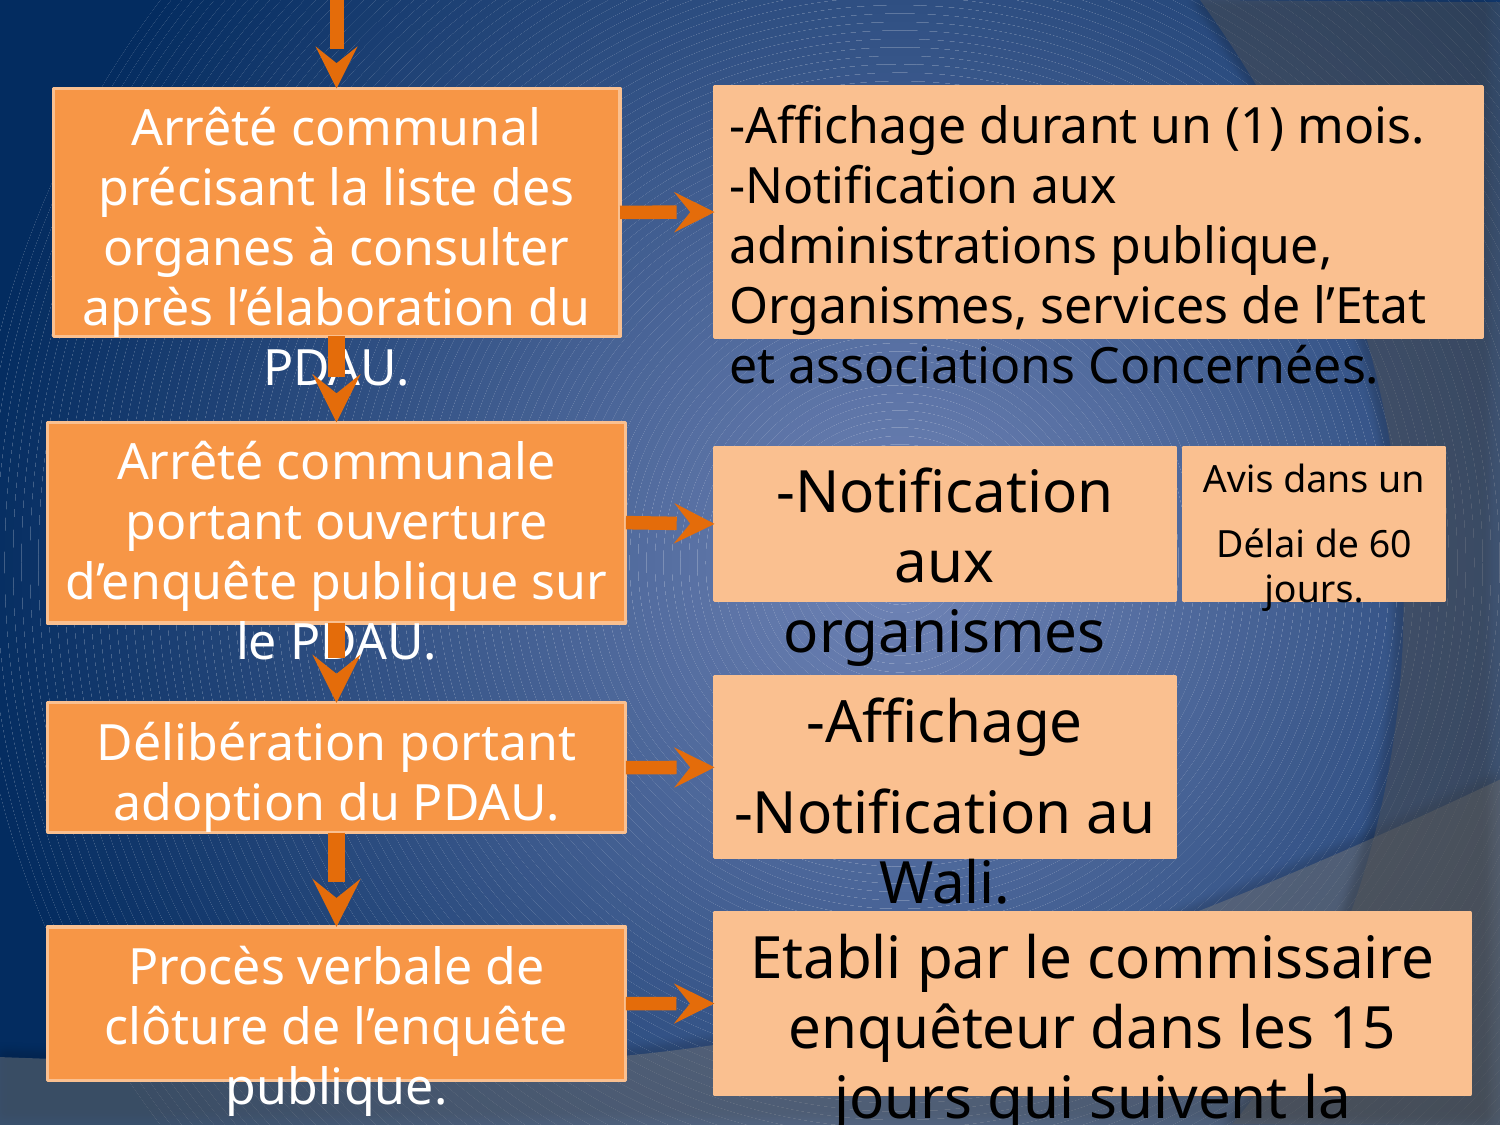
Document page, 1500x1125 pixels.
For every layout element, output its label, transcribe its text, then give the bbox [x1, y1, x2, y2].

text_box Etabli par le commissaire enquêteur dans les 15 jours qui suivent la clôture. . [713, 911, 1472, 1096]
text_box Avis dans un Délai de 60 jours. [1182, 446, 1446, 602]
text_box -Notification aux organismes consultés [713, 446, 1177, 602]
text_box Délibération portant adoption du PDAU. [46, 701, 627, 834]
text_box -Affichage durant un (1) mois. -Notification aux administrations publique, Organismes, services de l’Etat et associations Concernées. [713, 85, 1484, 339]
text_box Procès verbale de clôture de l’enquête publique. [46, 925, 627, 1082]
text_box Arrêté communale portant ouverture d’enquête publique sur le PDAU. [46, 421, 627, 625]
text_box Arrêté communal précisant la liste des organes à consulter après l’élaboration du PDAU. [52, 87, 622, 338]
text_box -Affichage -Notification au Wali. [713, 675, 1177, 859]
